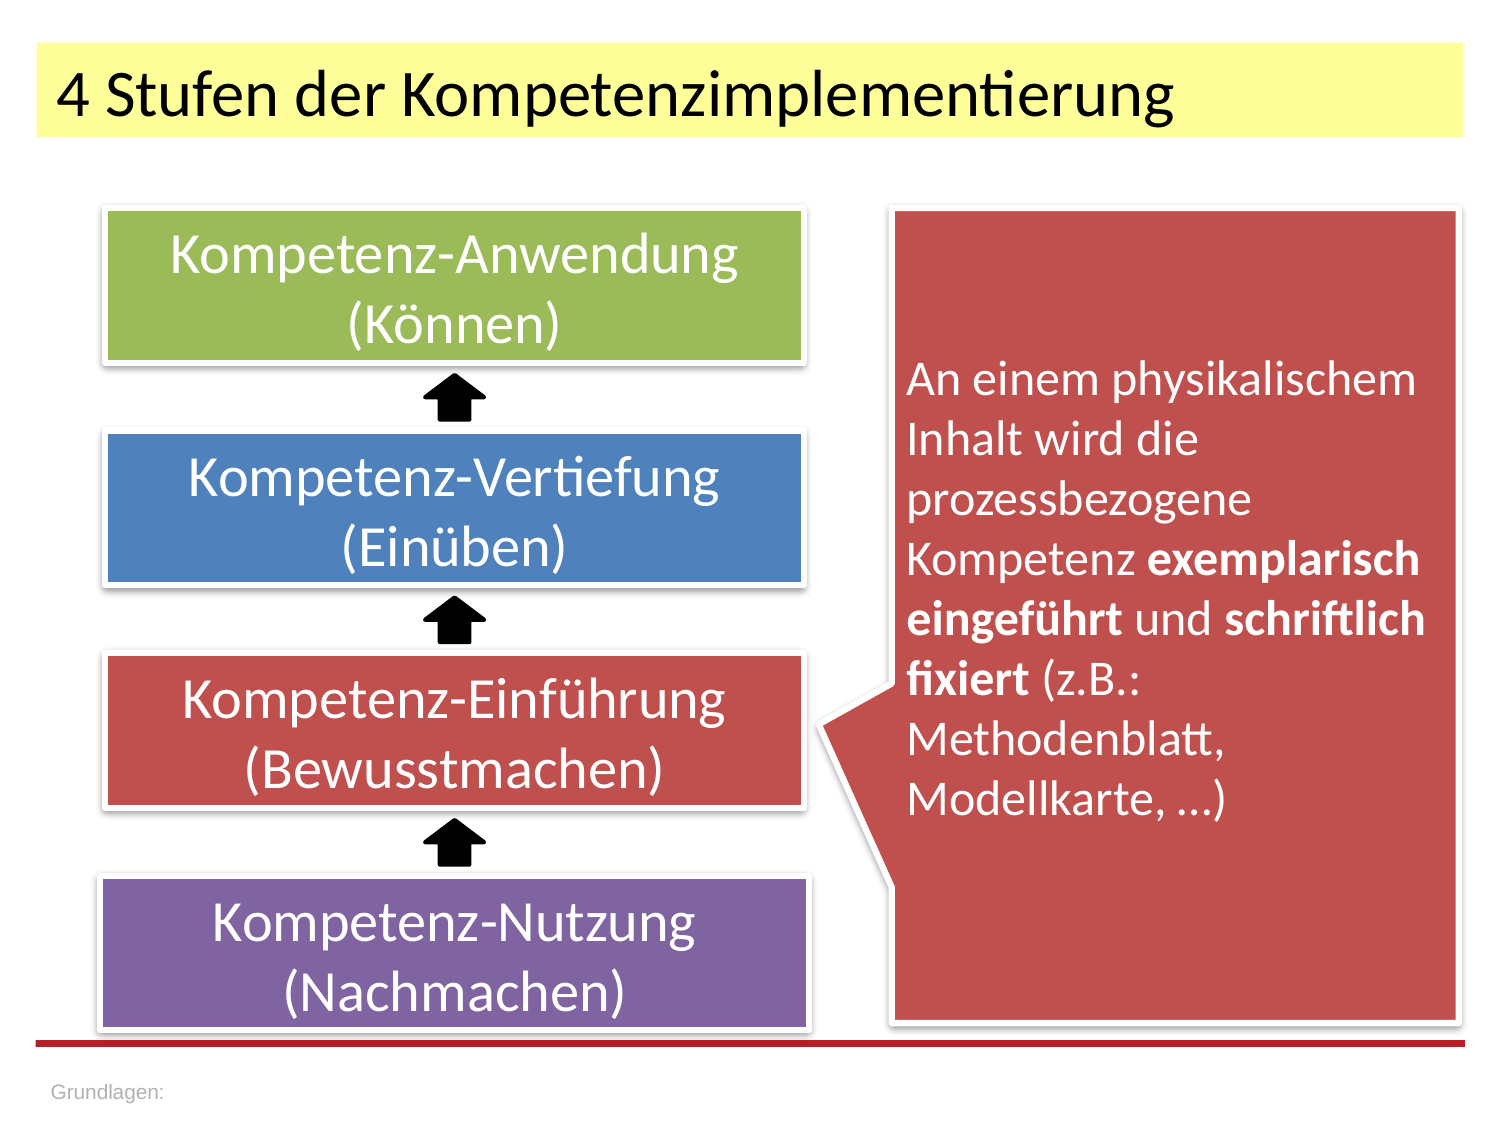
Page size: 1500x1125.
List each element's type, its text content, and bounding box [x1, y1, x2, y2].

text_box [100, 207, 810, 1033]
footer Grundlagen: [35, 1061, 768, 1122]
title 4 Stufen der Kompetenzimplementierung [41, 42, 1459, 149]
text_box An einem physikalischem Inhalt wird die prozessbezogene Kompetenz exemplarisch eingeführt und schriftlich fixiert (z.B.: Methodenblatt, Modellkarte, …) [815, 204, 1462, 1027]
list [41, 149, 1459, 1024]
